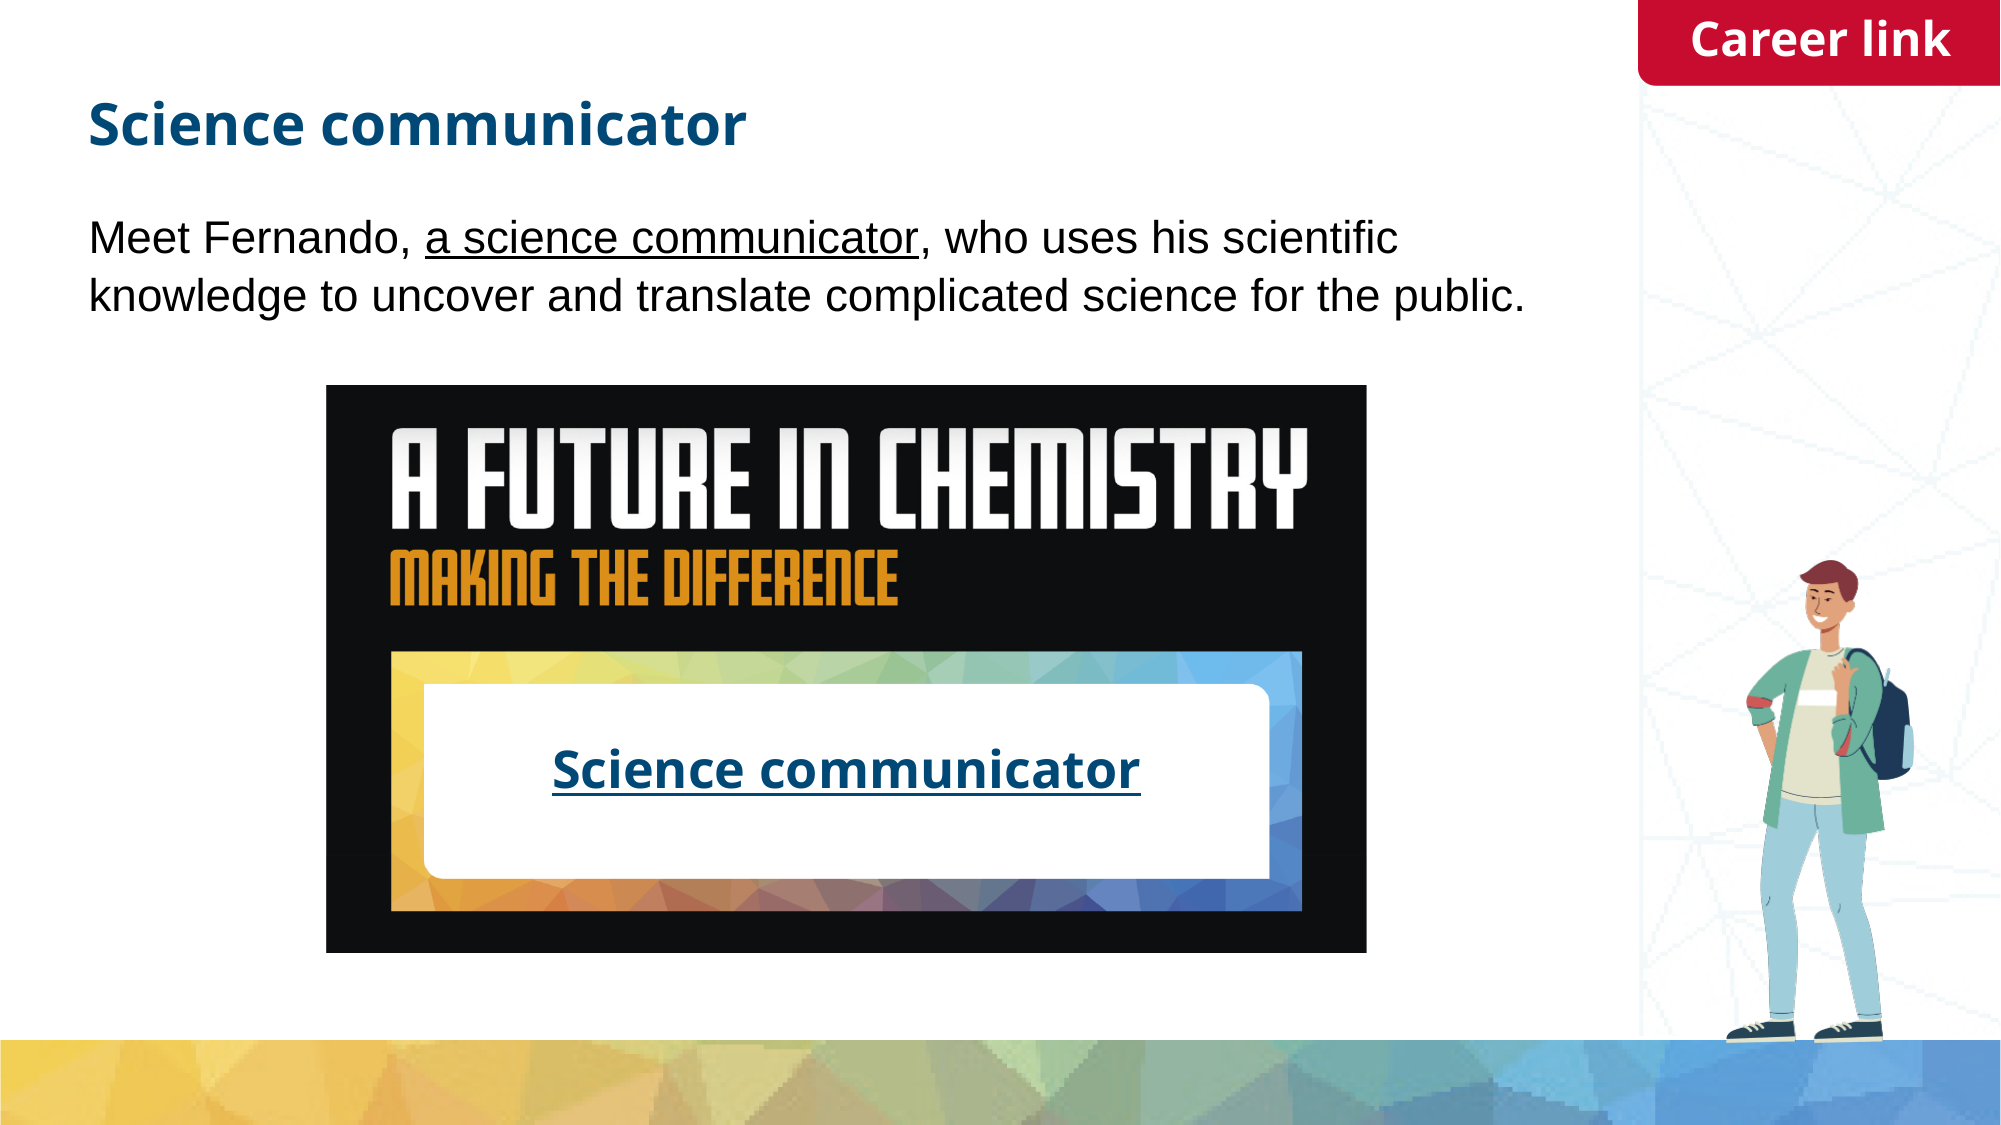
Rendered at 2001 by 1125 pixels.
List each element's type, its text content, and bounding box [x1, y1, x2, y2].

list Meet Fernando, a science communicator, who uses his scientific knowledge to uncover and translate complicated science for the public. [88, 206, 1566, 369]
picture [326, 385, 1367, 953]
title Science communicator [88, 88, 1566, 161]
picture [0, 0, 2001, 1125]
